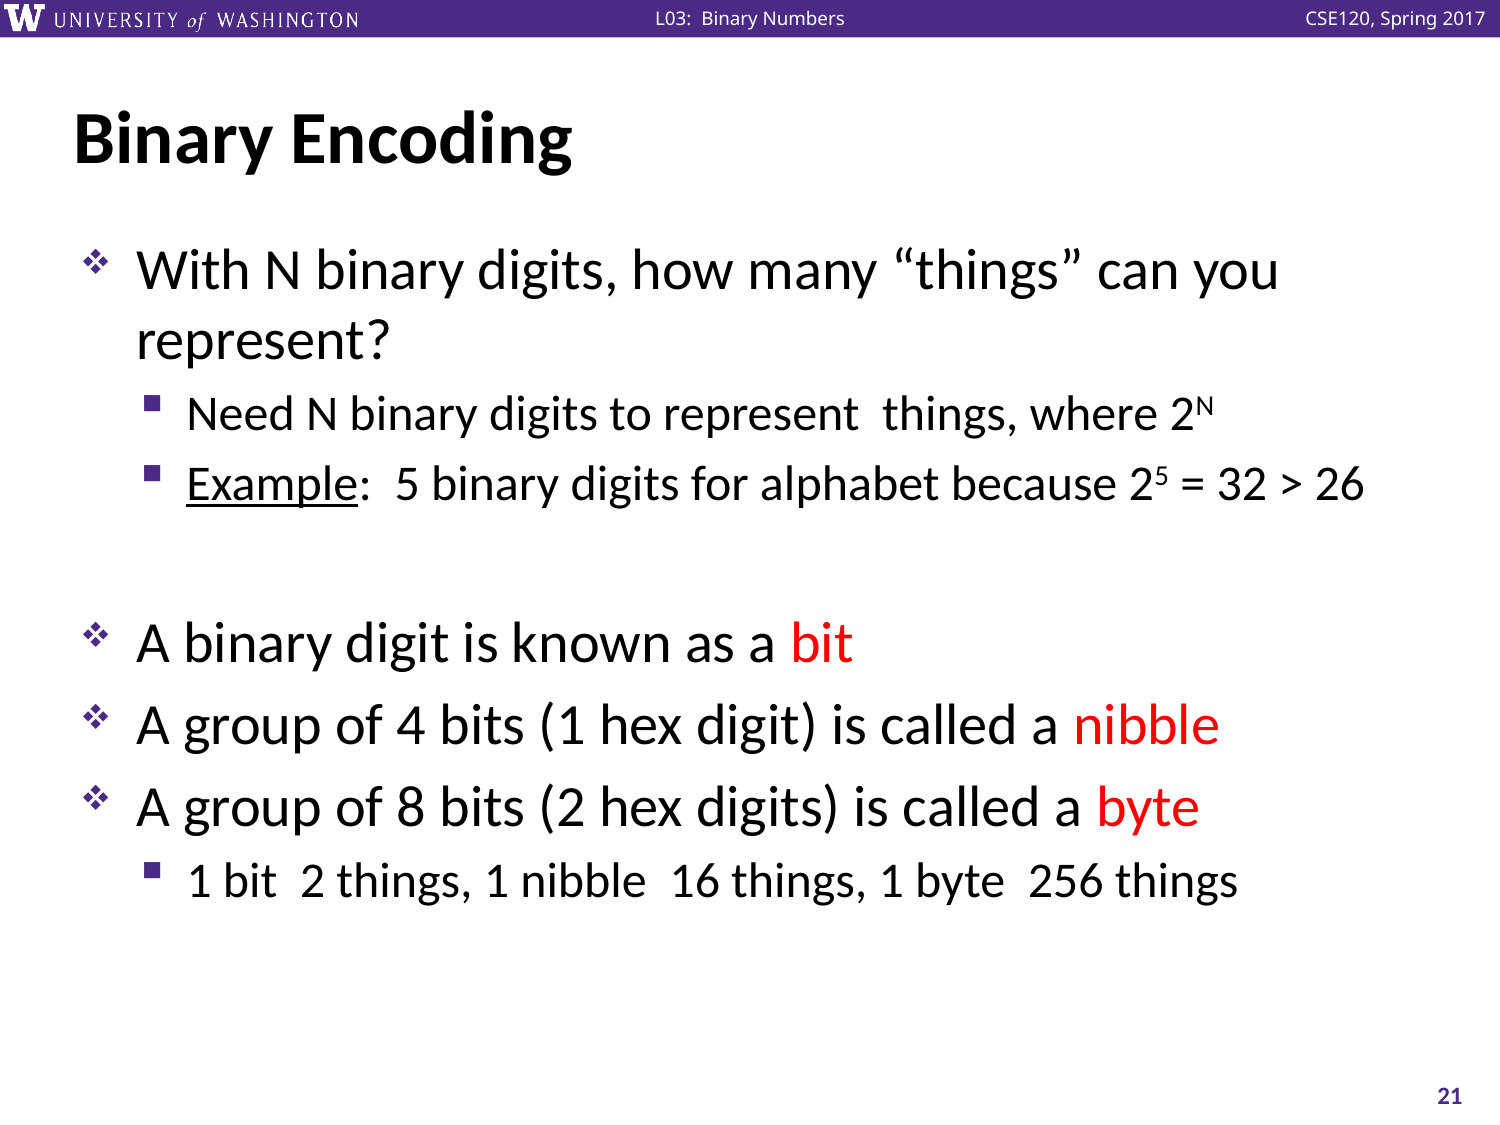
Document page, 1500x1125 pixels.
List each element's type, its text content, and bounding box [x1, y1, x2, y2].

picture [4, 4, 358, 32]
title Binary Encoding [58, 71, 1438, 197]
slide_number 21 [1400, 1065, 1500, 1125]
